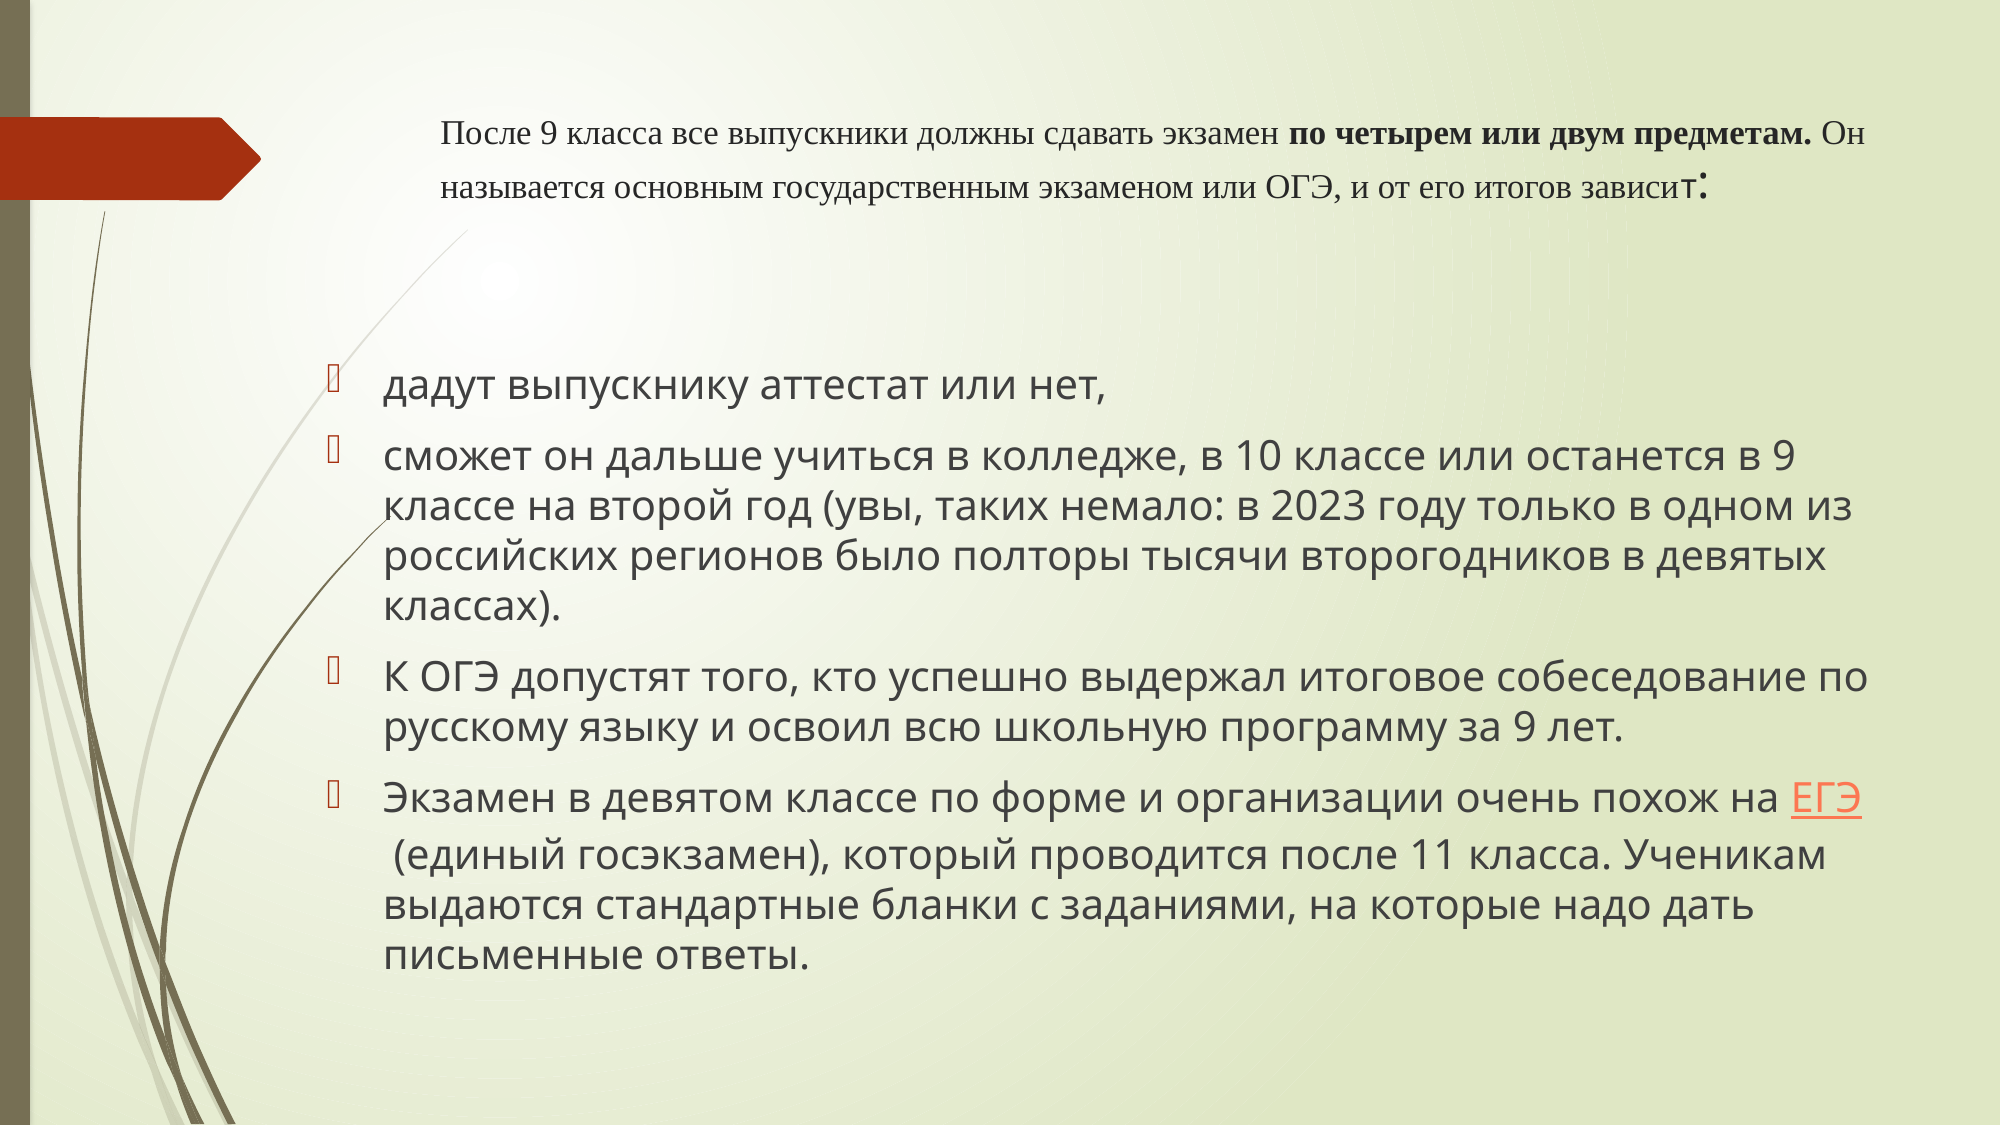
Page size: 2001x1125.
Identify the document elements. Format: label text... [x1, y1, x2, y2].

list дадут выпускнику аттестат или нет, сможет он дальше учиться в колледже, в 10 классе или останется в 9 классе на второй год (увы, таких немало: в 2023 году только в одном из российских регионов было полторы тысячи второгодников в девятых классах). К ОГЭ допустят того, кто успешно выдержал итоговое собеседование по русскому языку и освоил всю школьную программу за 9 лет. Экзамен в девятом классе по форме и организации очень похож на ЕГЭ (единый госэкзамен), который проводится после 11 класса. Ученикам выдаются стандартные бланки с заданиями, на которые надо дать письменные ответы. [311, 350, 1888, 1064]
title После 9 класса все выпускники должны сдавать экзамен по четырем или двум предметам. Он называется основным государственным экзаменом или ОГЭ, и от его итогов зависит: [425, 102, 1888, 313]
